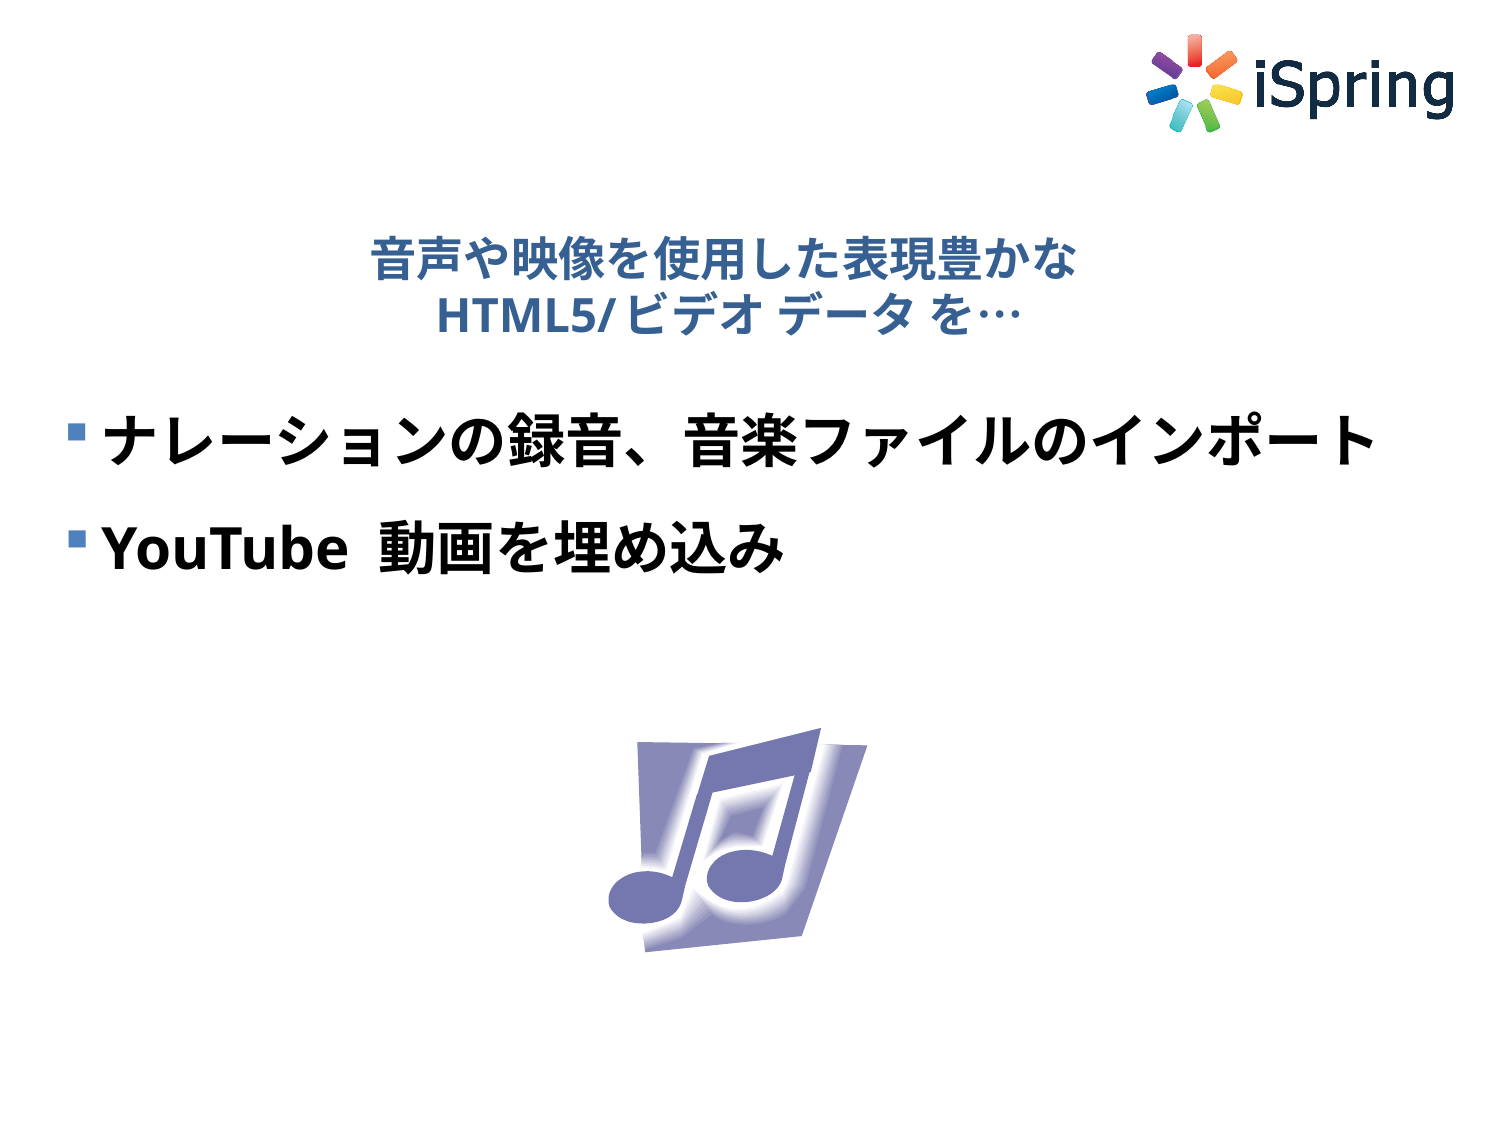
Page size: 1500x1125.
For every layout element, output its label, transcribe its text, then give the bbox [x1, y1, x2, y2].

text_box ナレーションの録音、音楽ファイルのインポート [41, 397, 1453, 468]
list YouTube 動画を埋め込み [41, 503, 1400, 611]
picture [1139, 30, 1471, 139]
title 音声や映像を使用した表現豊かな HTML5/ビデオ データ を… [0, 221, 1460, 351]
picture [608, 727, 868, 953]
